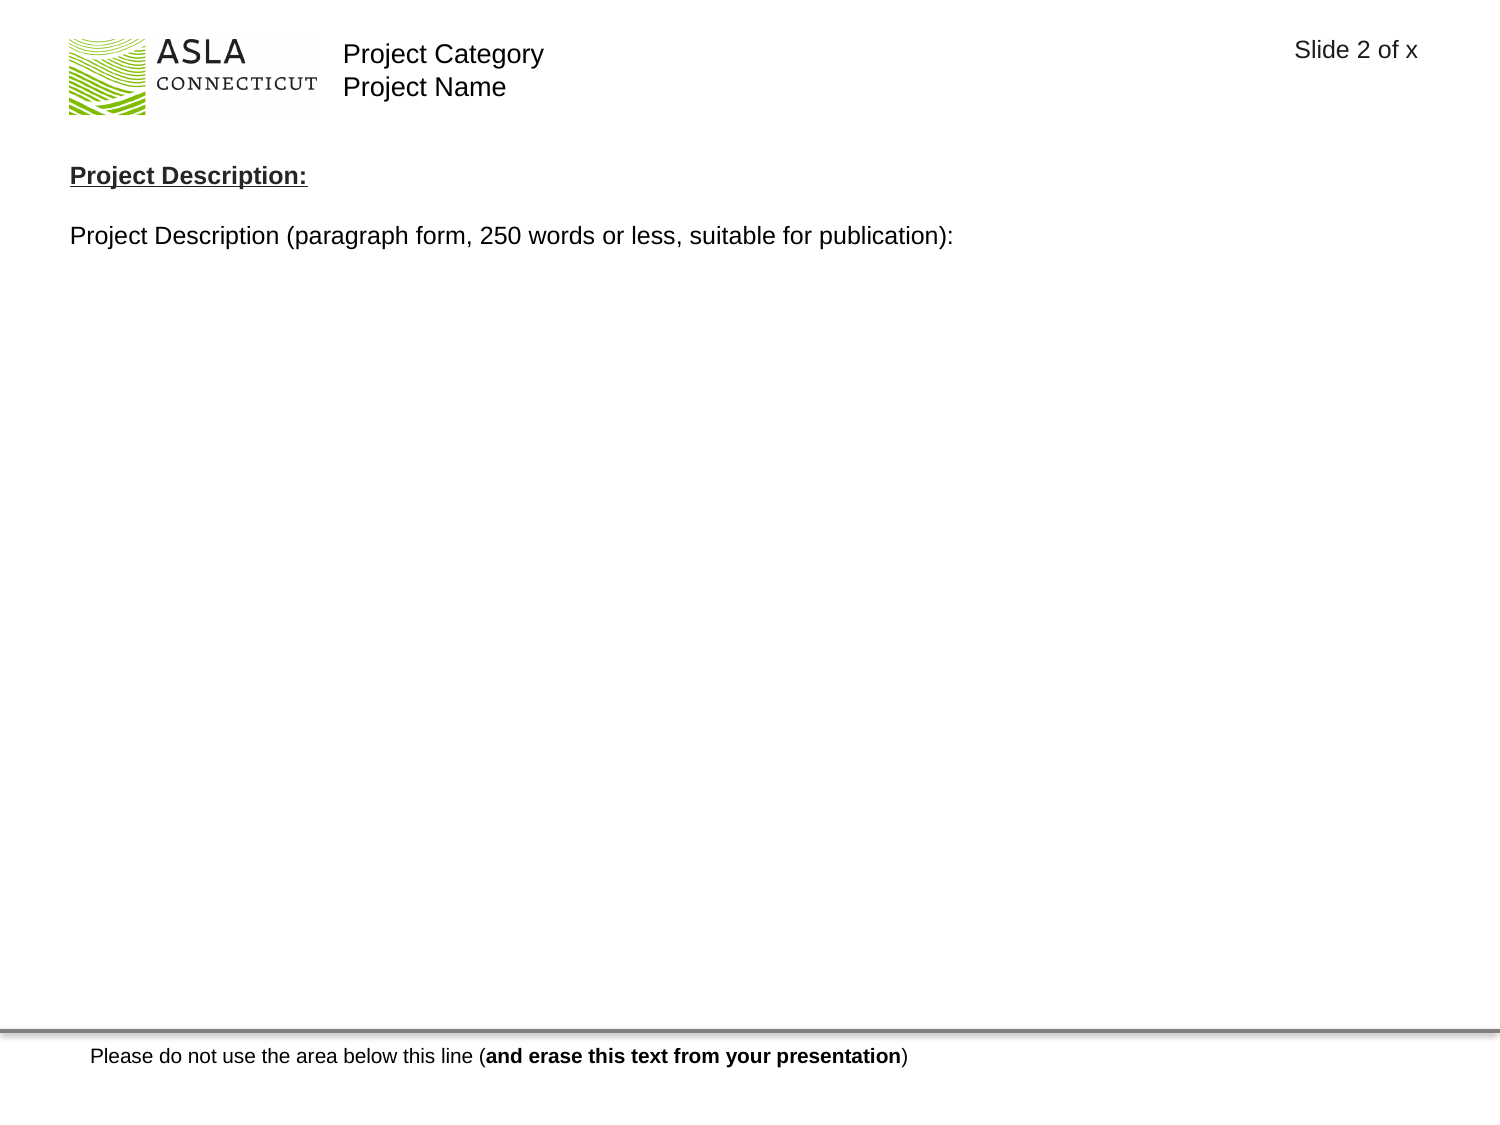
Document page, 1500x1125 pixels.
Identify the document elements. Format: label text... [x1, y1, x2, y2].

text_box Project Category Project Name [328, 38, 966, 101]
text_box Slide 2 of x [1275, 25, 1431, 73]
picture [69, 38, 317, 116]
text_box Please do not use the area below this line (and erase this text from your presentation) [75, 1039, 924, 1075]
text_box Project Description: Project Description (paragraph form, 250 words or less, suitable for publication): [55, 155, 1379, 257]
